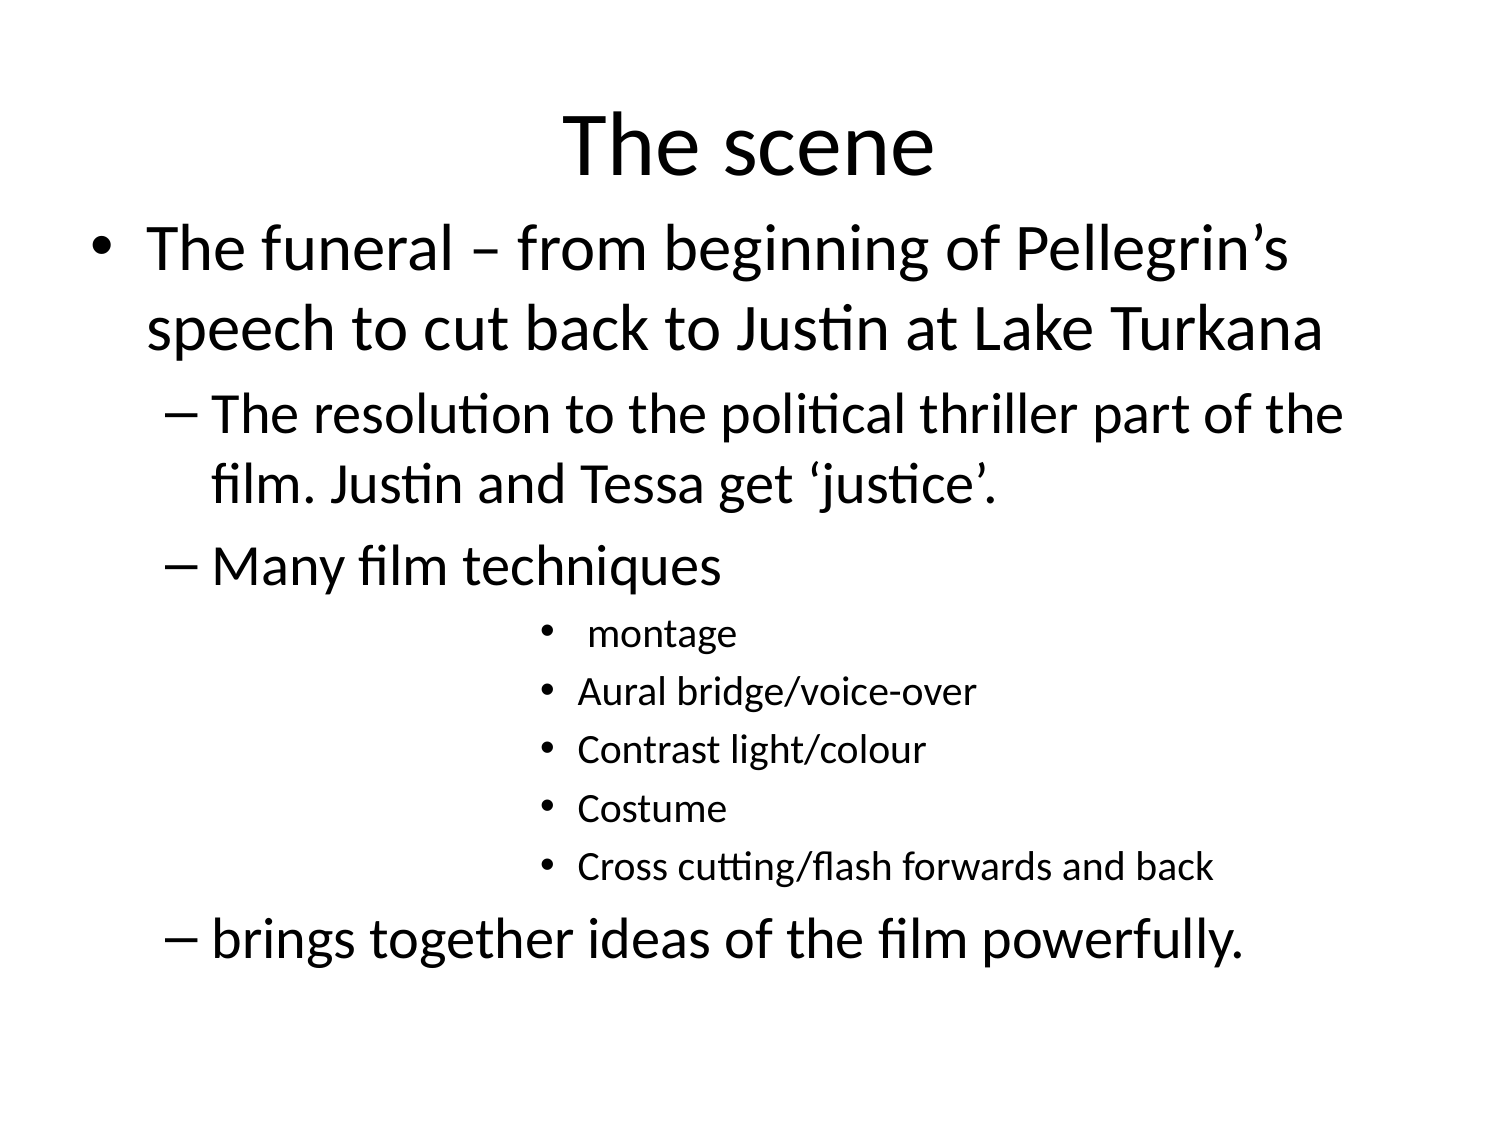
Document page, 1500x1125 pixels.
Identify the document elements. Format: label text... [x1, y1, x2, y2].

list The funeral – from beginning of Pellegrin’s speech to cut back to Justin at Lake Turkana The resolution to the political thriller part of the film. Justin and Tessa get ‘justice’. Many film techniques montage Aural bridge/voice-over Contrast light/colour Costume Cross cutting/flash forwards and back brings together ideas of the film powerfully. [75, 196, 1425, 1005]
title The scene [75, 45, 1425, 196]
